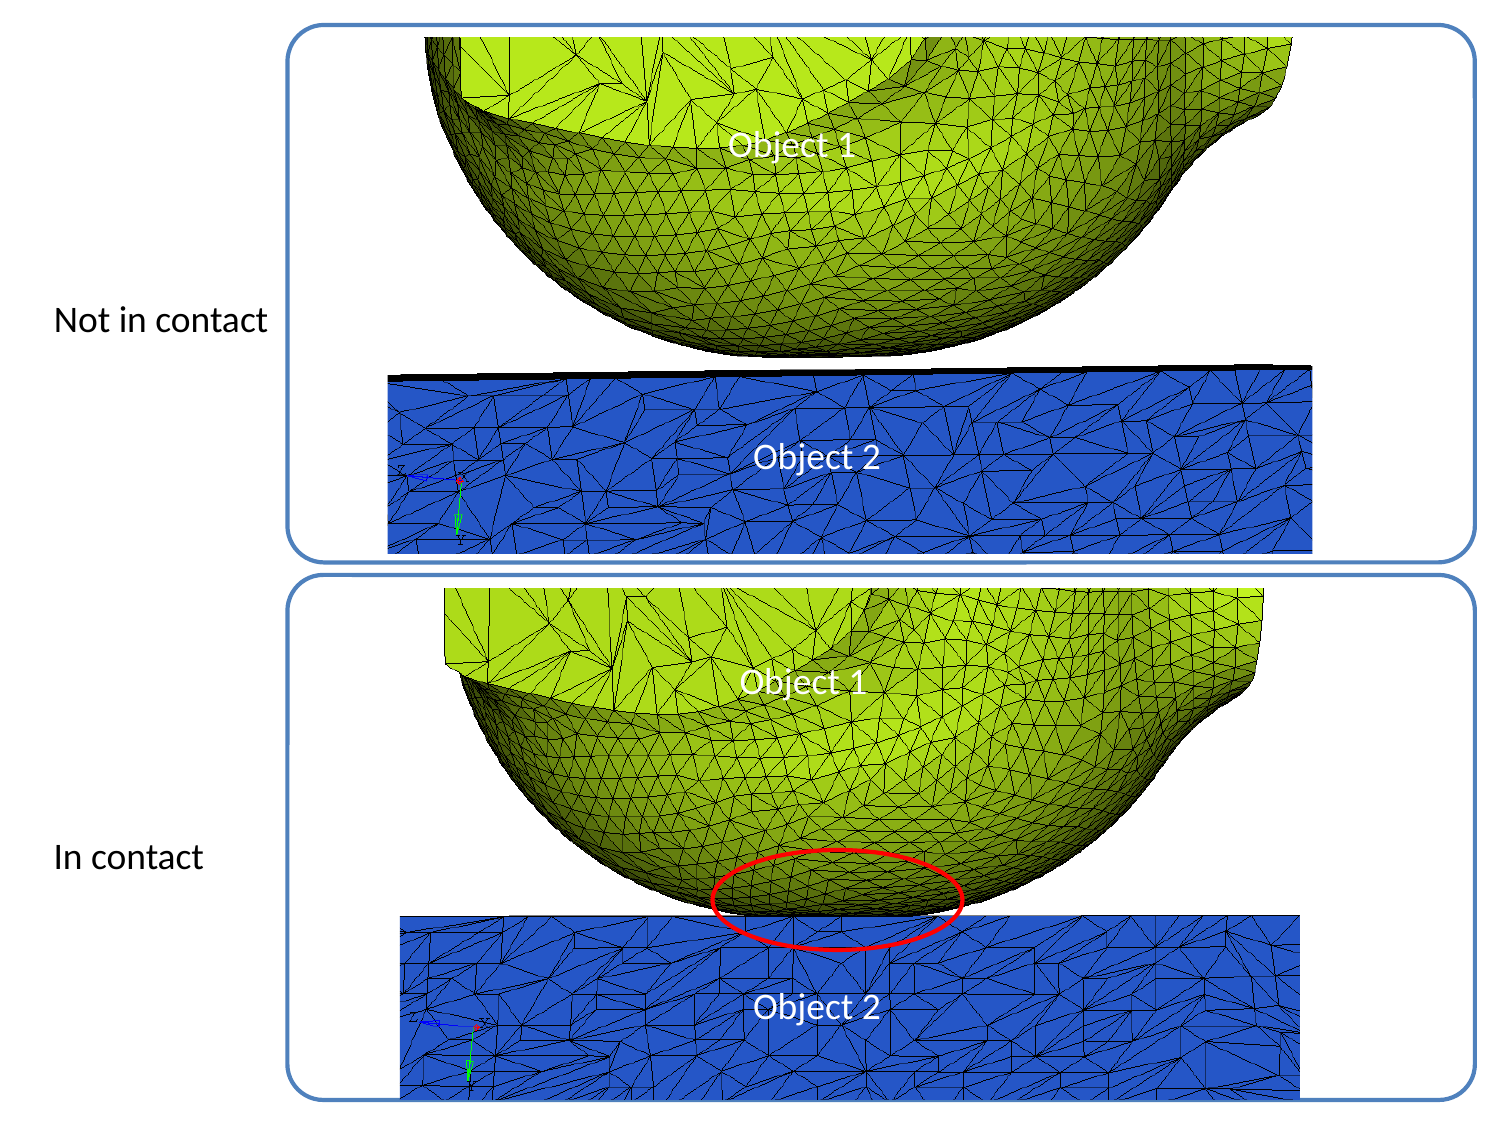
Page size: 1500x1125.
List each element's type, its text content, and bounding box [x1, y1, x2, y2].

text_box In contact [38, 824, 219, 885]
text_box [285, 22, 1477, 565]
text_box Not in contact [39, 287, 284, 348]
picture [387, 37, 1313, 555]
text_box [285, 572, 1477, 1103]
picture [399, 587, 1301, 1101]
